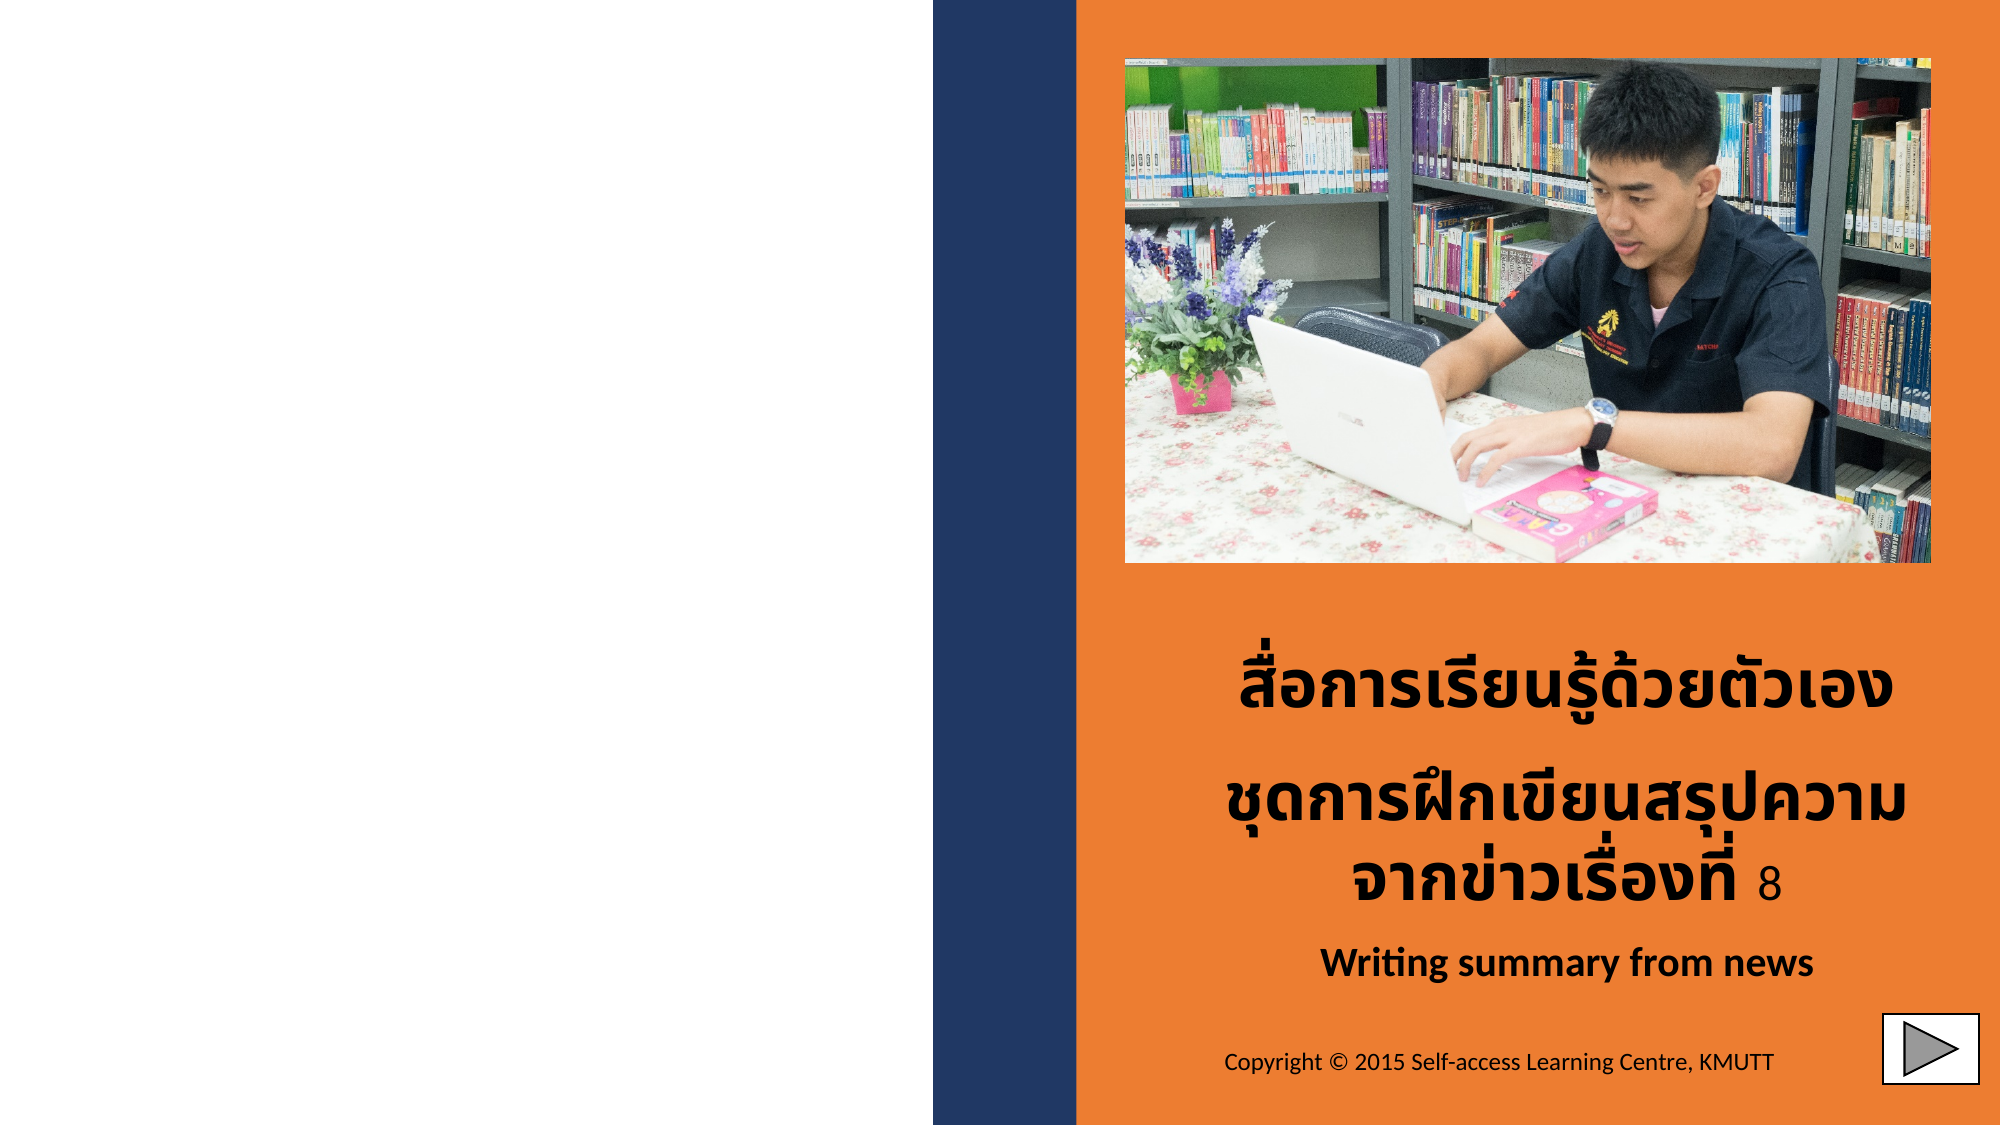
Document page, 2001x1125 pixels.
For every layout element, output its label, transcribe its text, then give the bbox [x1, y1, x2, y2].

text_box [1882, 1013, 1980, 1085]
text_box [1077, 0, 2000, 1125]
text_box [932, 0, 1077, 1125]
text_box Copyright © 2015 Self-access Learning Centre, KMUTT [1207, 1036, 1849, 1084]
picture [1125, 58, 1931, 563]
text_box สื่อการเรียนรู้ด้วยตัวเอง ชุดการฝึกเขียนสรุปความจากข่าวเรื่องที่ 8 Writing summary from news [1203, 632, 1931, 994]
